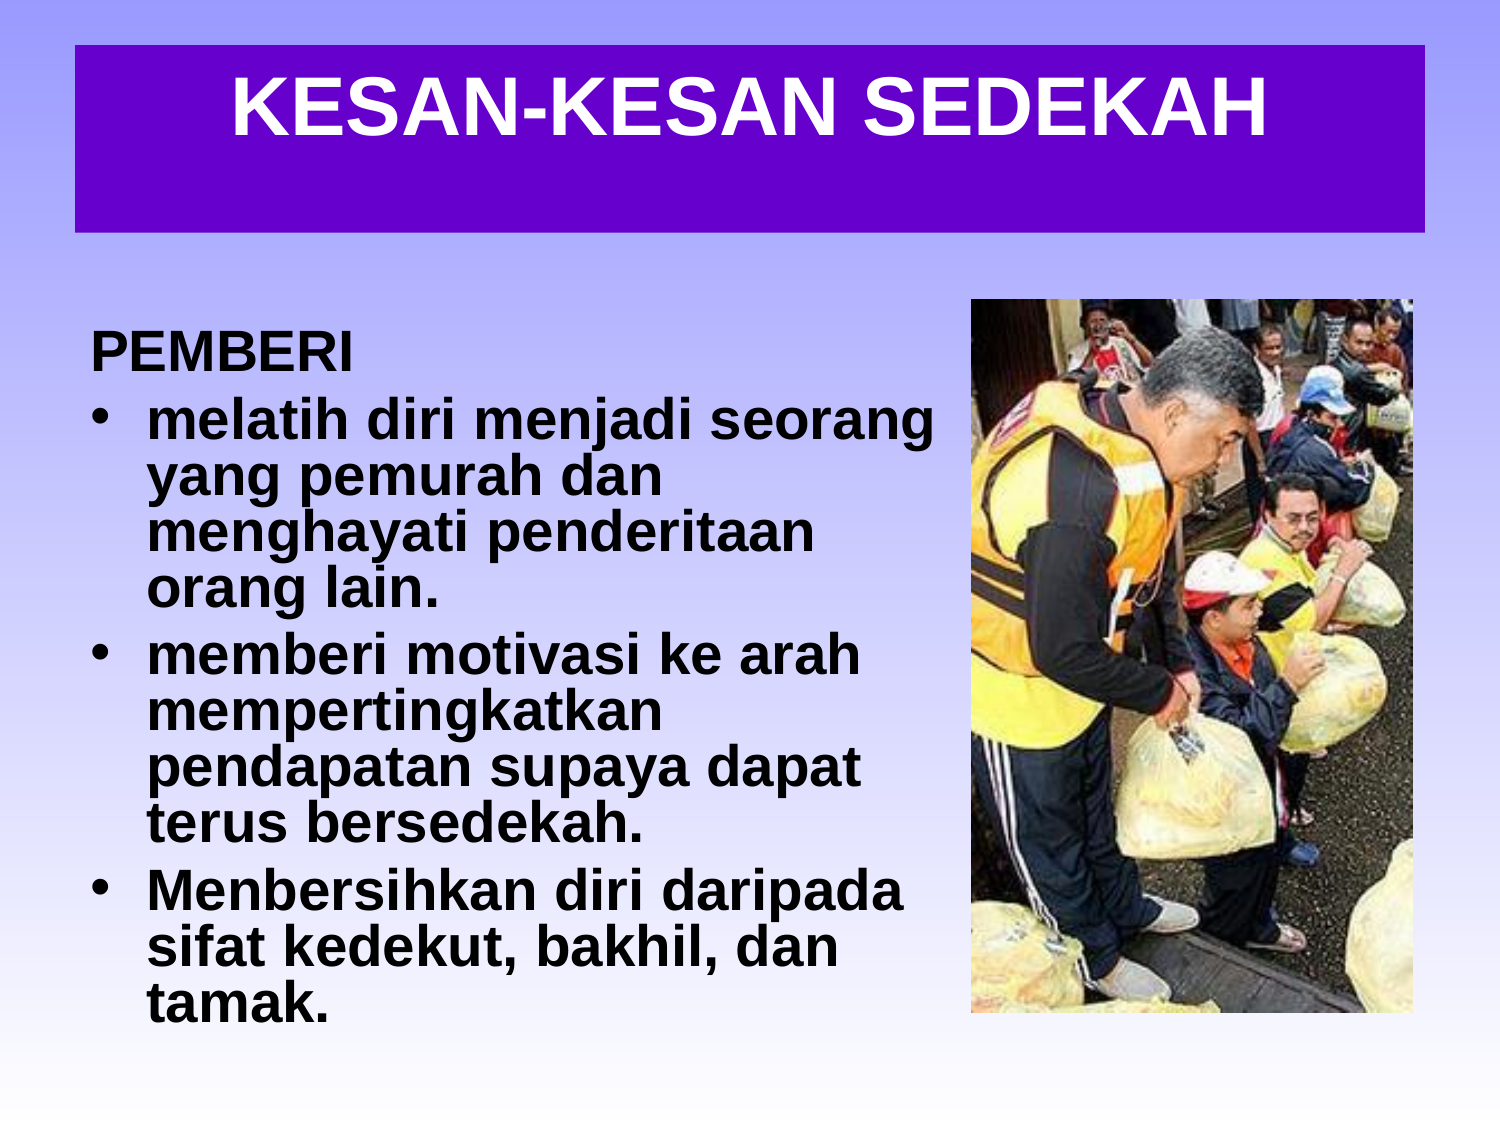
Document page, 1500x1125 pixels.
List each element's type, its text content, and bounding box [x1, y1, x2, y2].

title KESAN-KESAN SEDEKAH [75, 45, 1425, 233]
list PEMBERI melatih diri menjadi seorang yang pemurah dan menghayati penderitaan orang lain. memberi motivasi ke arah mempertingkatkan pendapatan supaya dapat terus bersedekah. Menbersihkan diri daripada sifat kedekut, bakhil, dan tamak. [75, 262, 975, 1088]
picture [971, 299, 1413, 1013]
